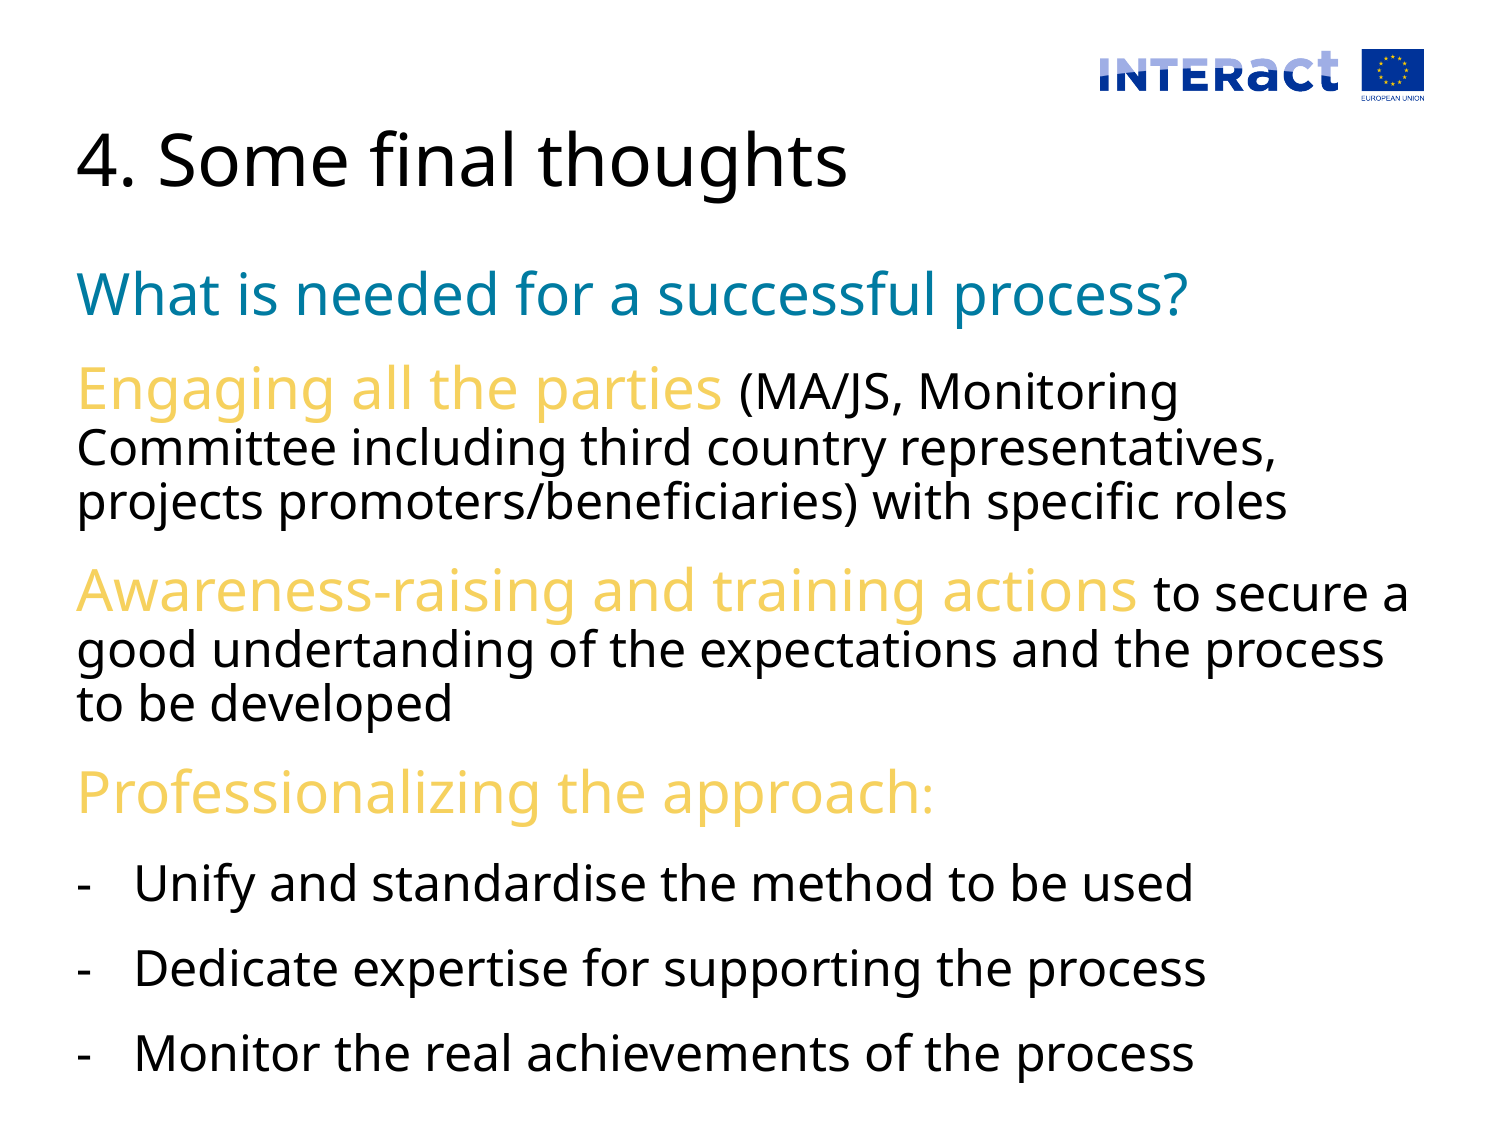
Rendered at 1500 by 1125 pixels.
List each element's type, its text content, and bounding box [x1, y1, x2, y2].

picture [1100, 49, 1424, 101]
text_box 4. Some final thoughts [76, 123, 1424, 202]
list What is needed for a successful process? Engaging all the parties (MA/JS, Monitoring Committee including third country representatives, projects promoters/beneficiaries) with specific roles Awareness-raising and training actions to secure a good undertanding of the expectations and the process to be developed Professionalizing the approach: Unify and standardise the method to be used Dedicate expertise for supporting the process Monitor the real achievements of the process [76, 265, 1442, 1078]
